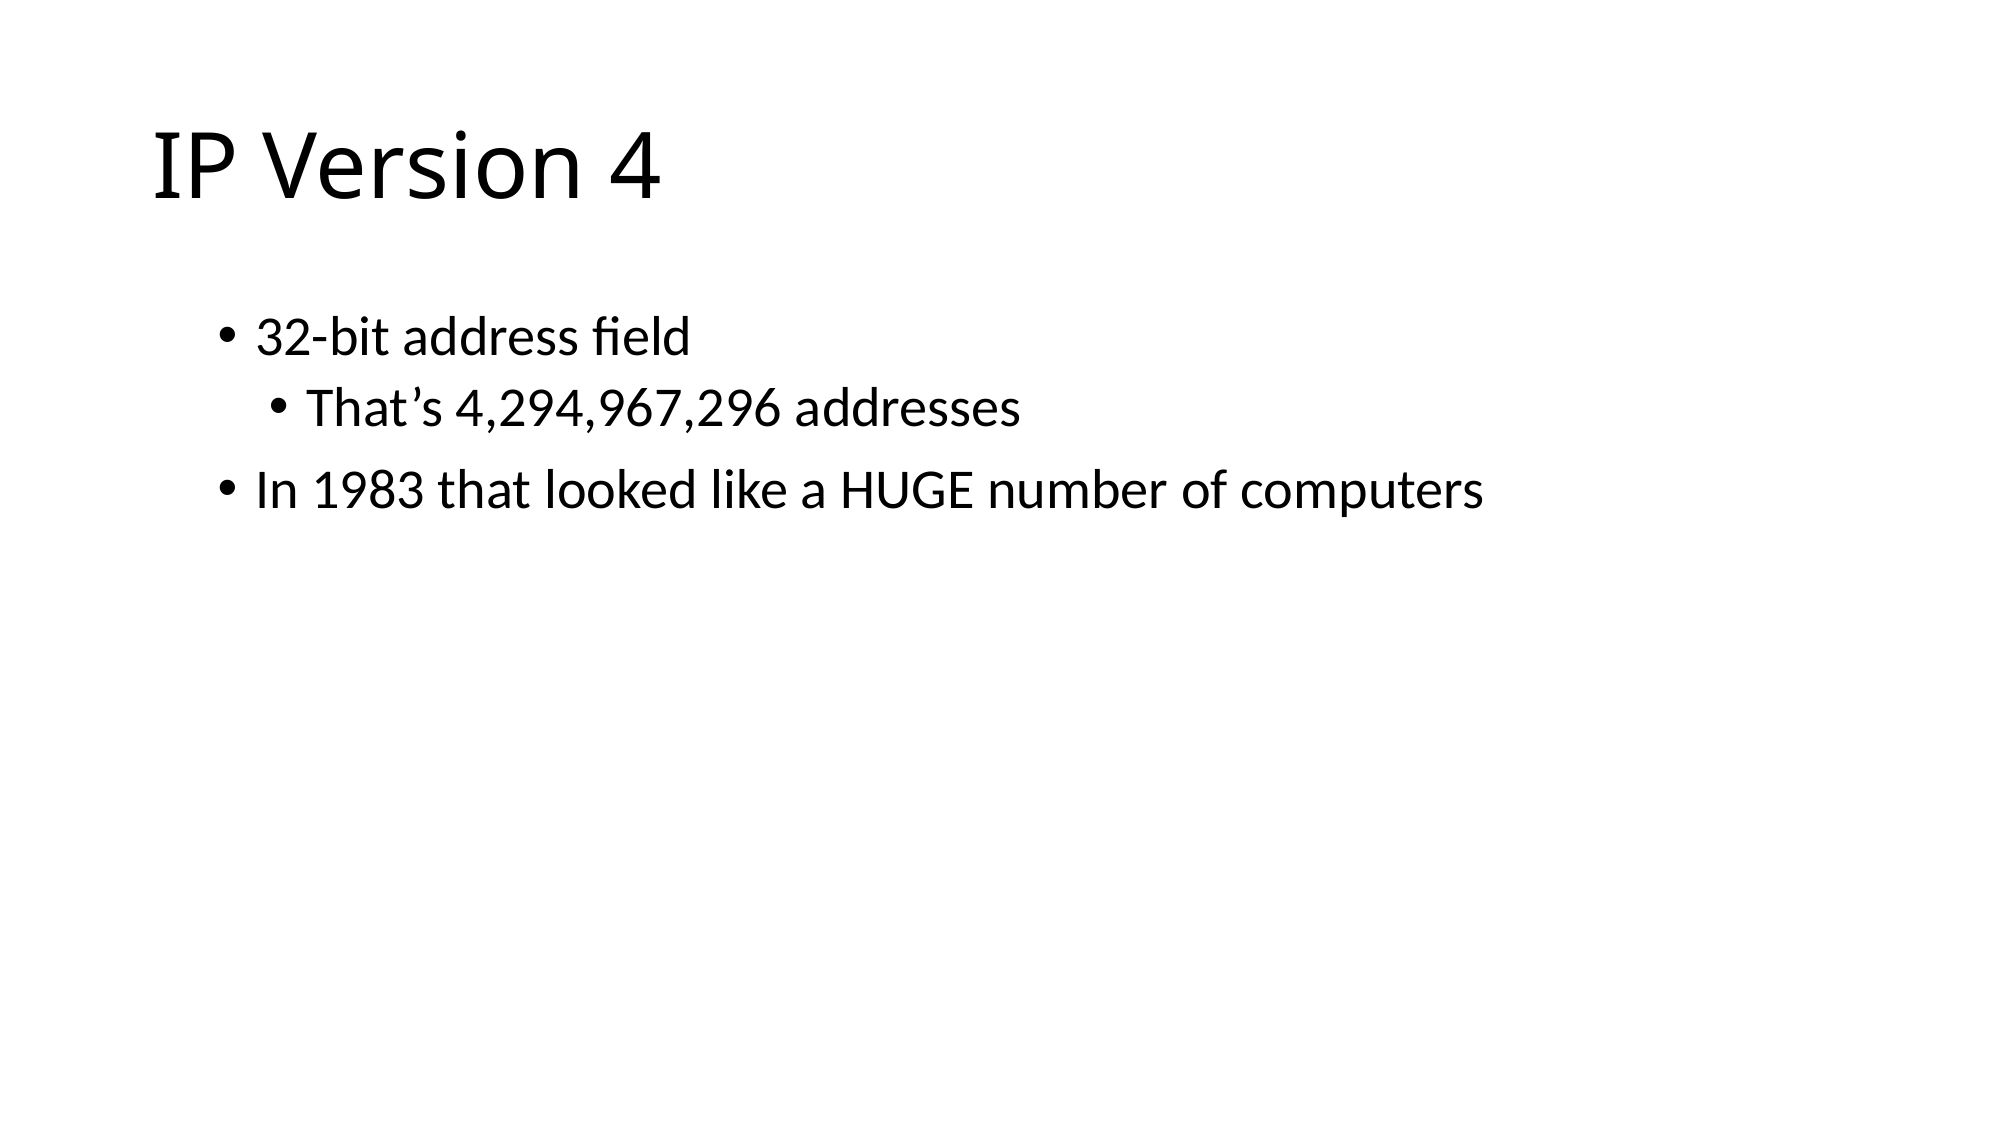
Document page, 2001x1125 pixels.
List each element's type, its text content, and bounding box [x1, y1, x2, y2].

title IP Version 4 [137, 59, 1863, 278]
list 32-bit address field That’s 4,294,967,296 addresses In 1983 that looked like a HUGE number of computers [137, 299, 1863, 1014]
